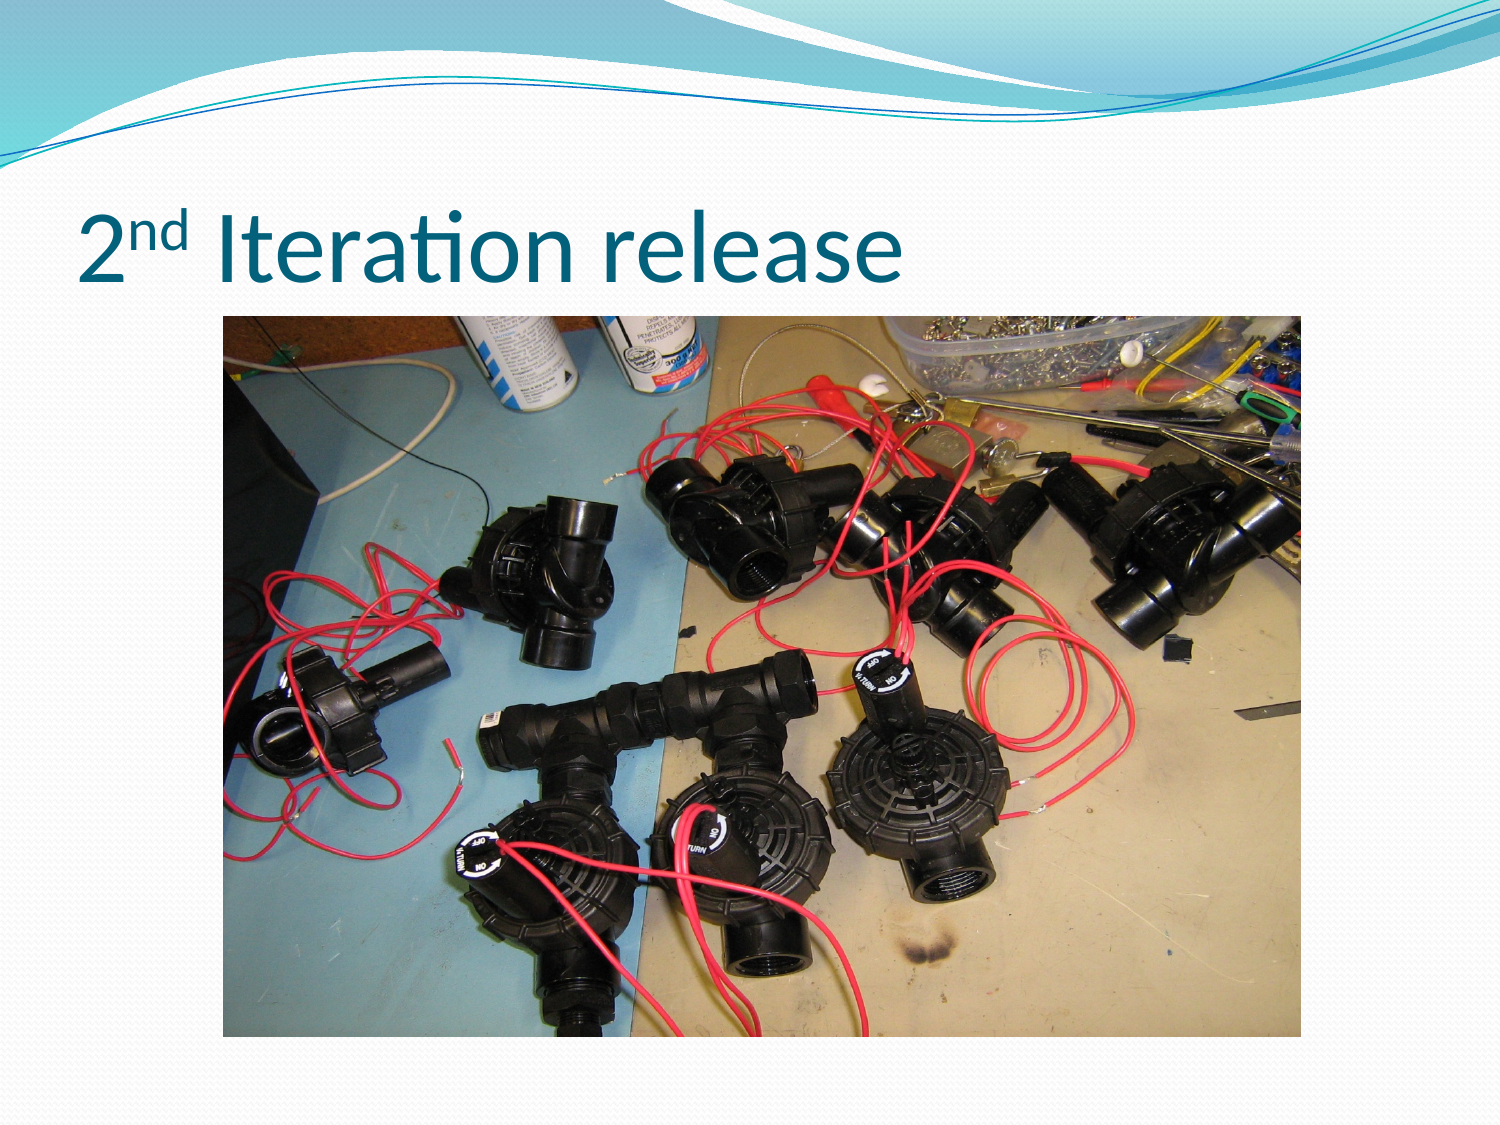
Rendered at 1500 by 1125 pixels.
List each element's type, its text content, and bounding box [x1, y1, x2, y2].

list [222, 316, 1302, 1037]
title 2nd Iteration release [75, 115, 1425, 303]
